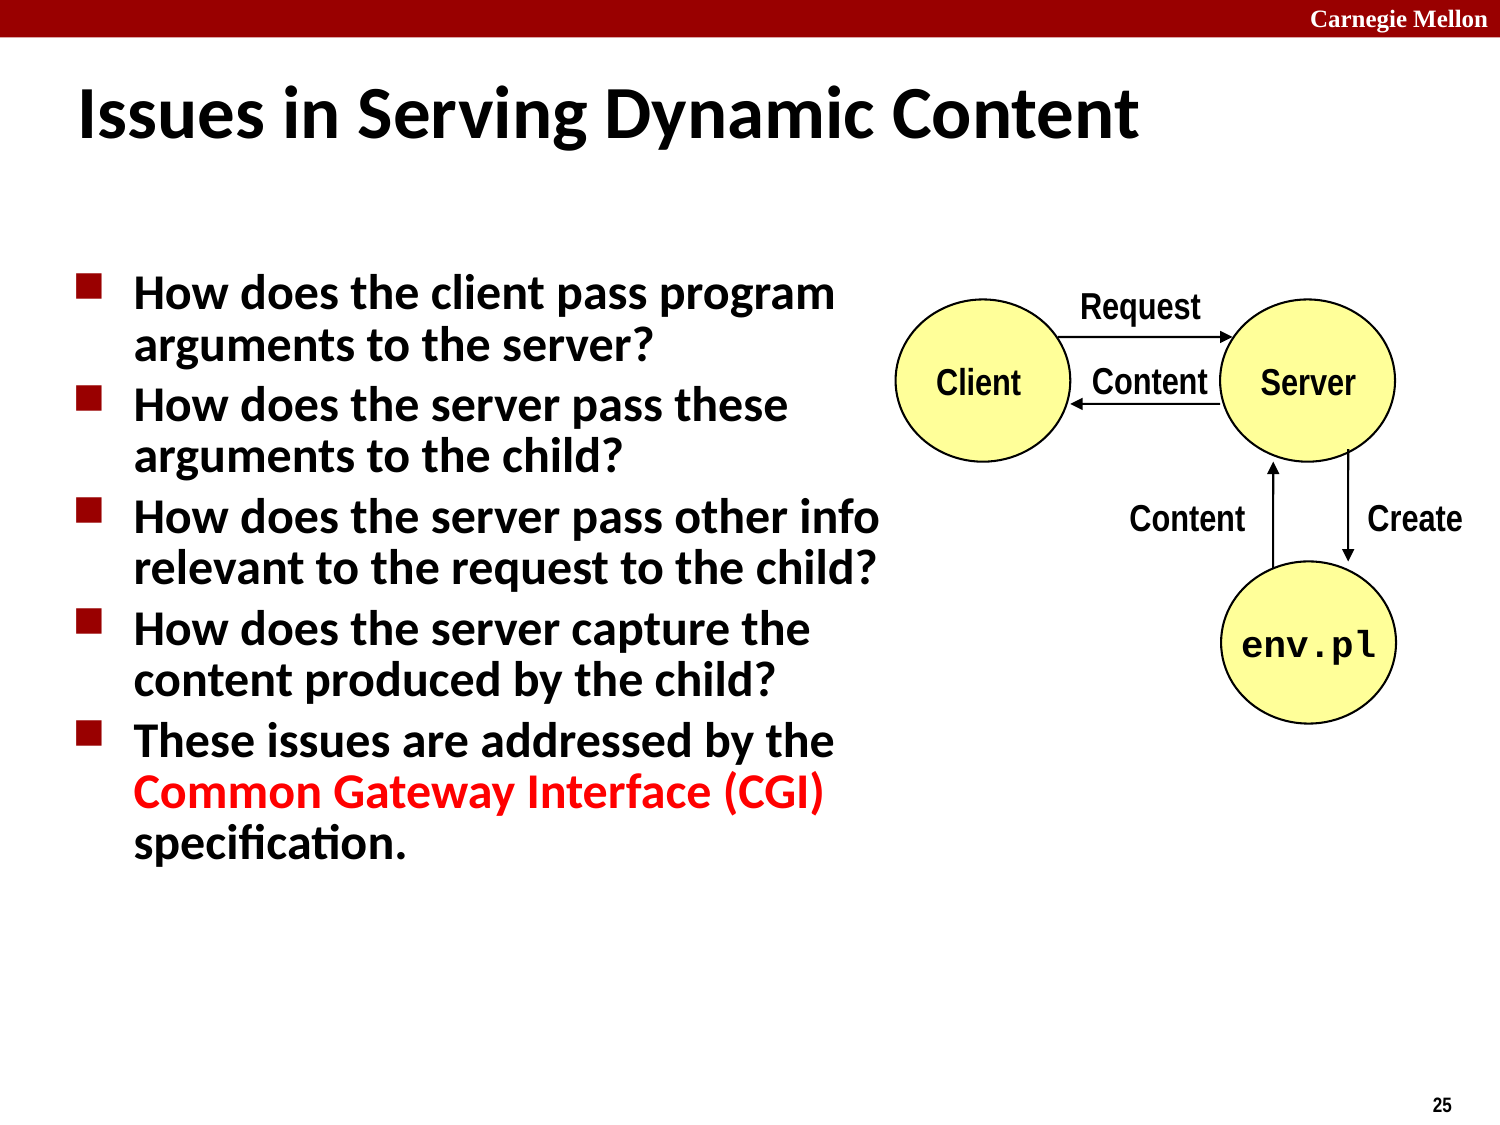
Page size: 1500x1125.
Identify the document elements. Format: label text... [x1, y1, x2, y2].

text_box [1267, 461, 1280, 568]
text_box [1070, 397, 1221, 411]
text_box Content [1076, 349, 1223, 410]
text_box Content [1114, 486, 1261, 547]
title Issues in Serving Dynamic Content [62, 55, 1426, 151]
text_box [1057, 330, 1233, 344]
list How does the client pass program arguments to the server? How does the server pass these arguments to the child? How does the server pass other info relevant to the request to the child? How does the server capture the content produced by the child? These issues are addressed by the Common Gateway Interface (CGI) specification. [61, 261, 942, 1055]
text_box Client [895, 299, 1071, 462]
text_box Server [1223, 299, 1396, 462]
text_box [1341, 449, 1355, 562]
text_box Create [1352, 486, 1479, 547]
text_box env.pl [1221, 561, 1397, 724]
text_box Request [1064, 274, 1217, 335]
